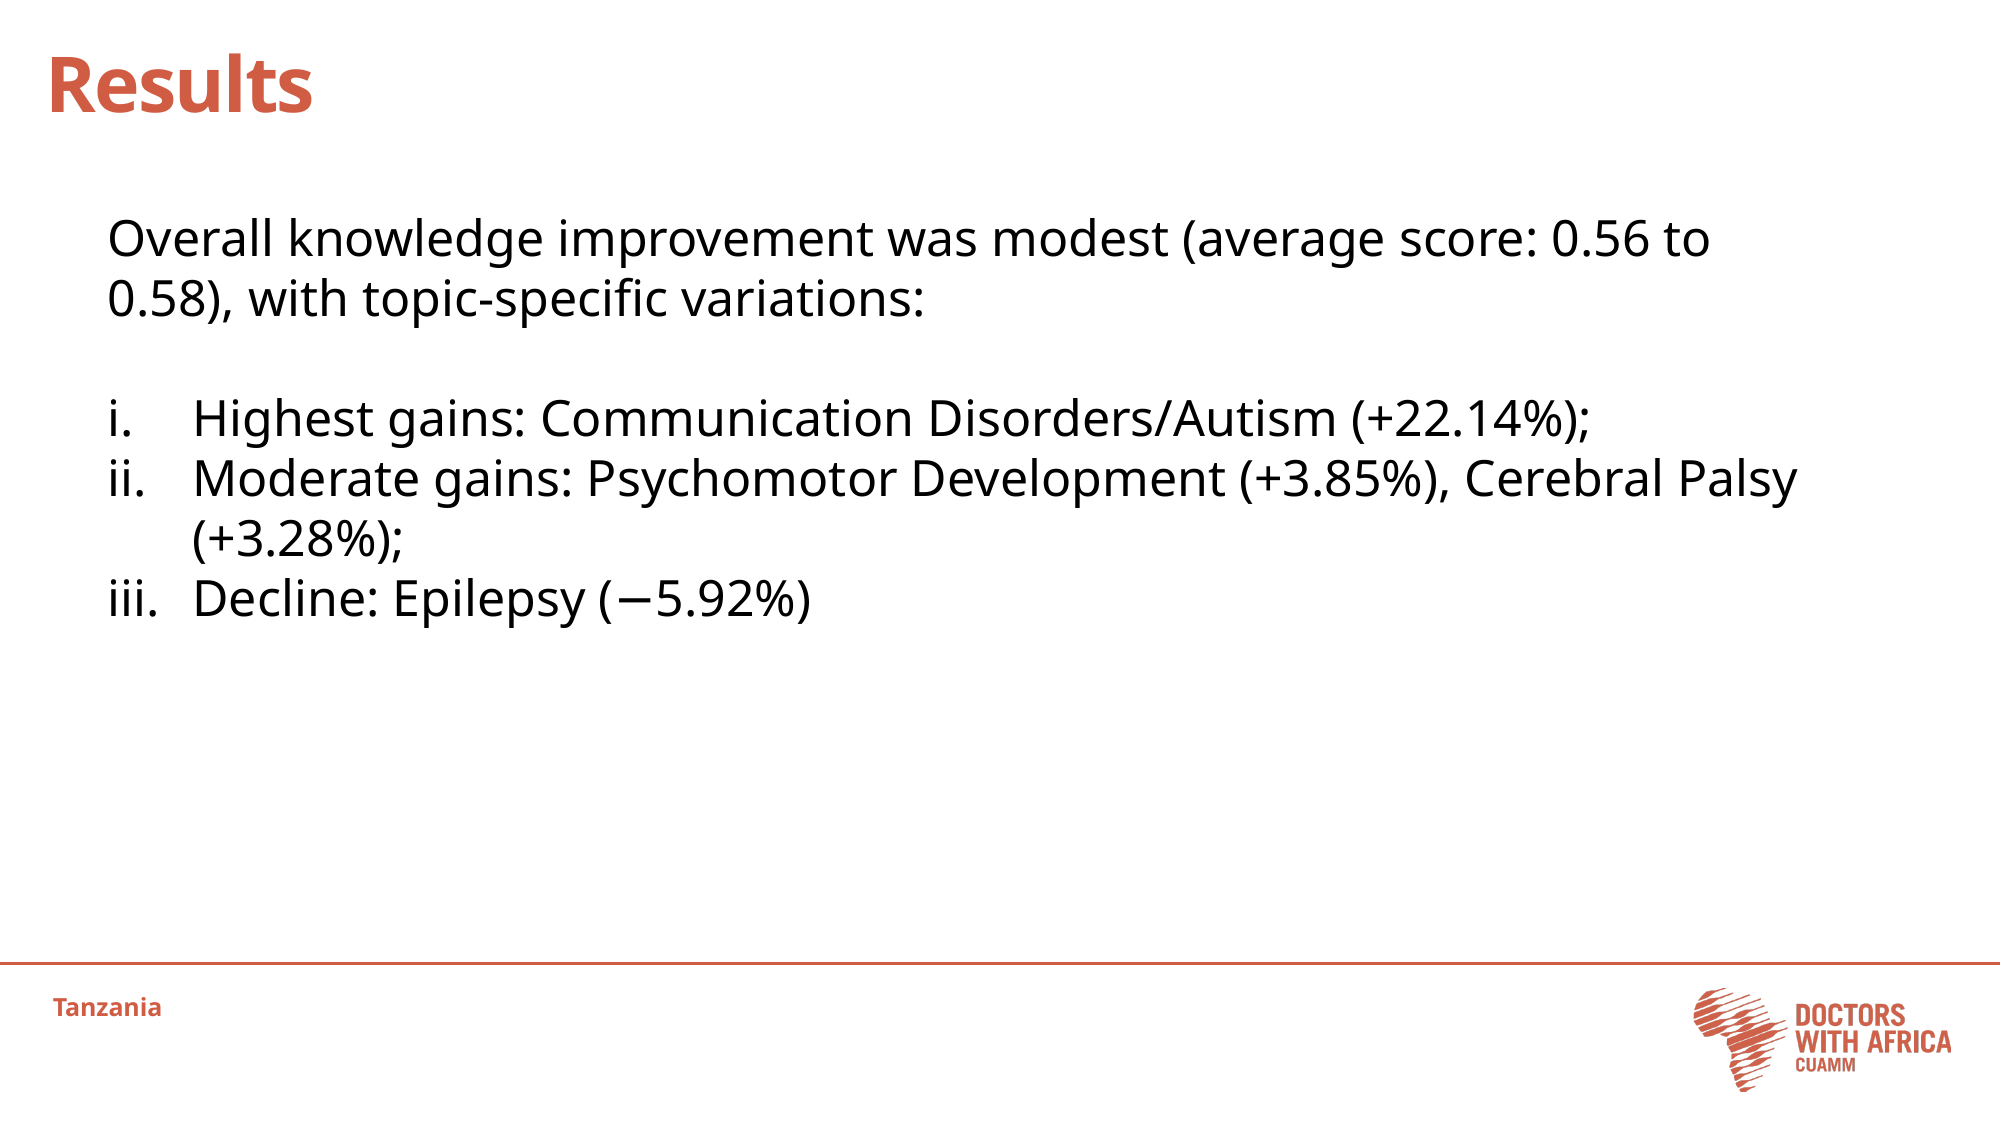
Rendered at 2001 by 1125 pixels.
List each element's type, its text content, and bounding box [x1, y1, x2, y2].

text_box Overall knowledge improvement was modest (average score: 0.56 to 0.58), with topic-specific variations: Highest gains: Communication Disorders/Autism (+22.14%); Moderate gains: Psychomotor Development (+3.85%), Cerebral Palsy (+3.28%); Decline: Epilepsy (−5.92%) [93, 198, 1816, 694]
picture [1693, 988, 1951, 1092]
text_box Results [38, 31, 1478, 224]
footer Tanzania [51, 678, 460, 1125]
